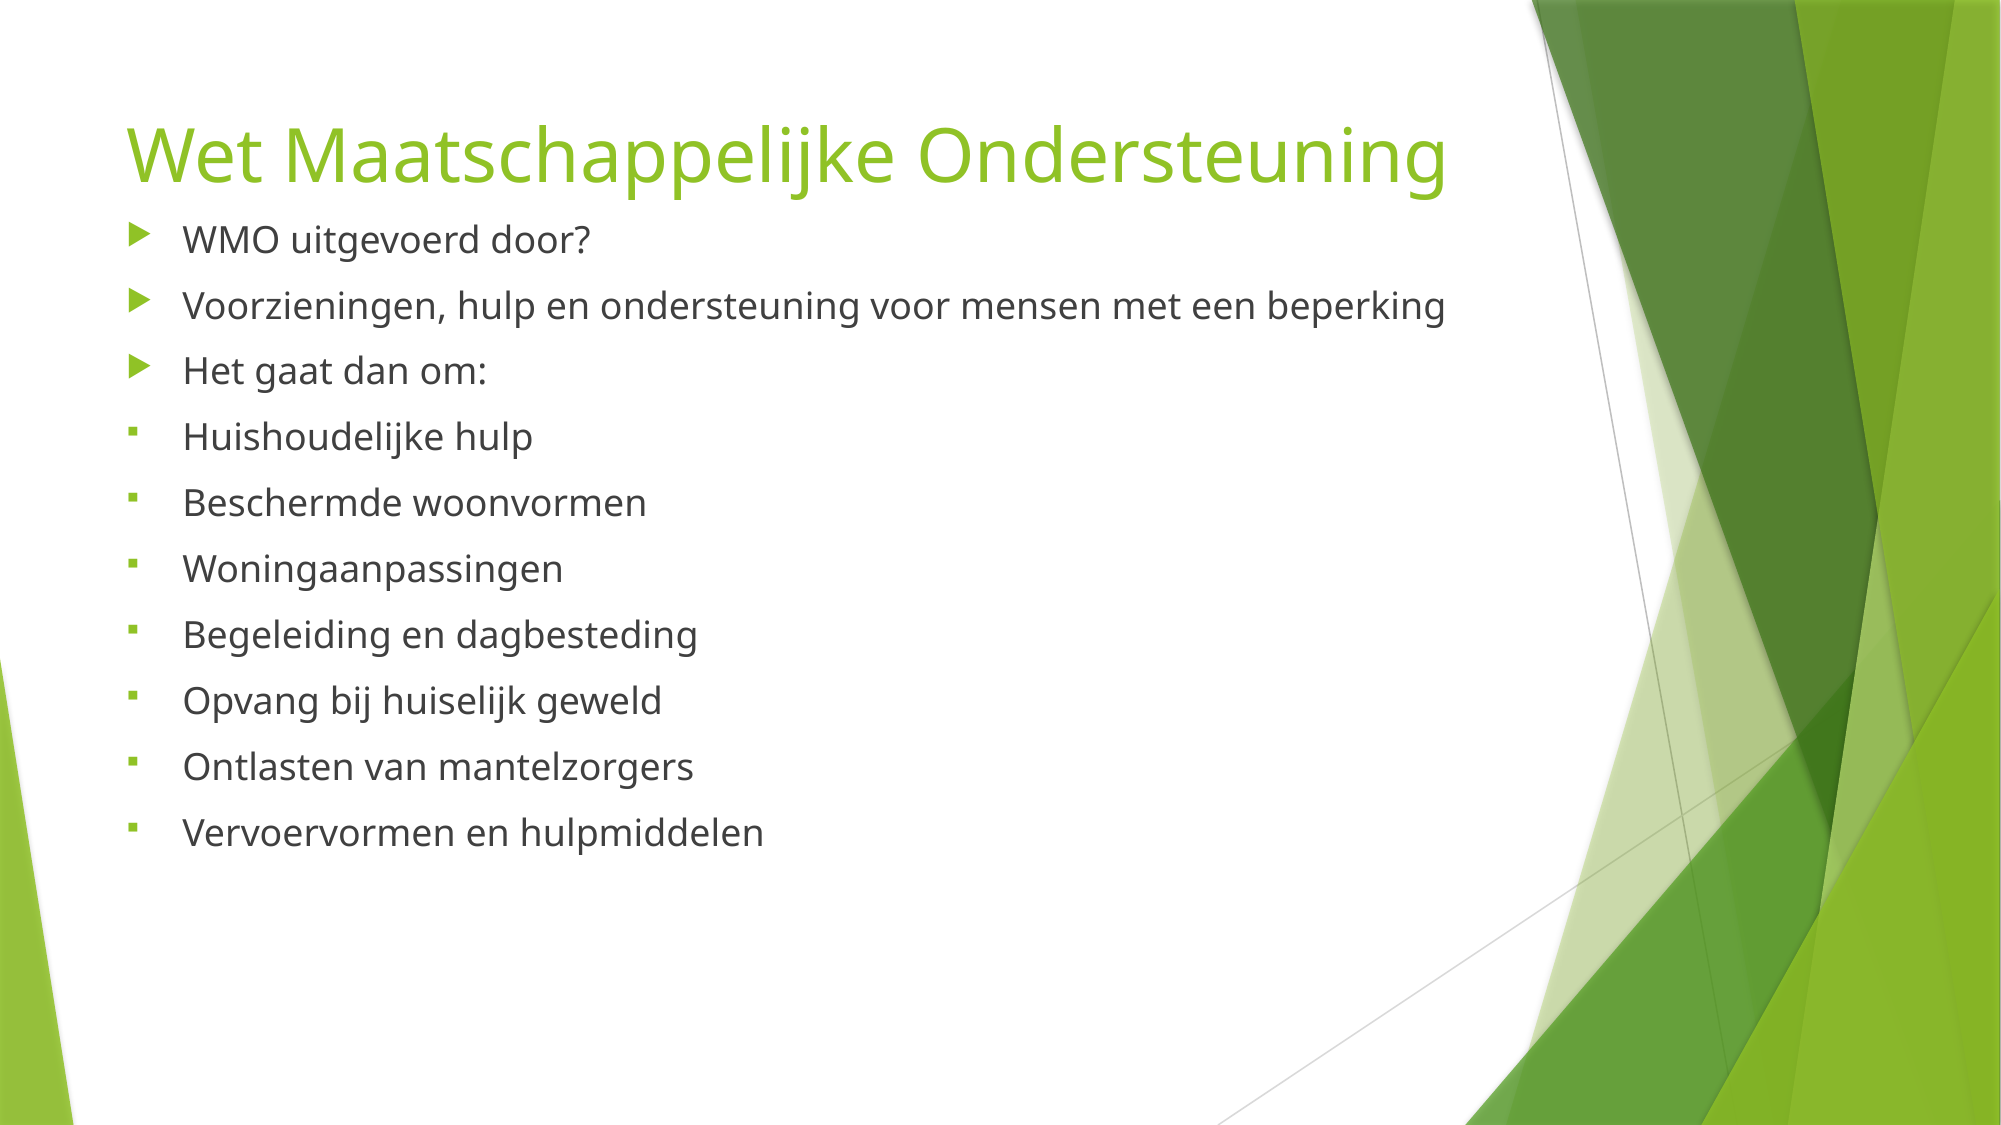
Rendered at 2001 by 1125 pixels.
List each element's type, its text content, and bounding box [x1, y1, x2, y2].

list WMO uitgevoerd door? Voorzieningen, hulp en ondersteuning voor mensen met een beperking Het gaat dan om: Huishoudelijke hulp Beschermde woonvormen Woningaanpassingen Begeleiding en dagbesteding Opvang bij huiselijk geweld Ontlasten van mantelzorgers Vervoervormen en hulpmiddelen [111, 208, 1522, 1003]
title Wet Maatschappelijke Ondersteuning [111, 99, 1522, 208]
